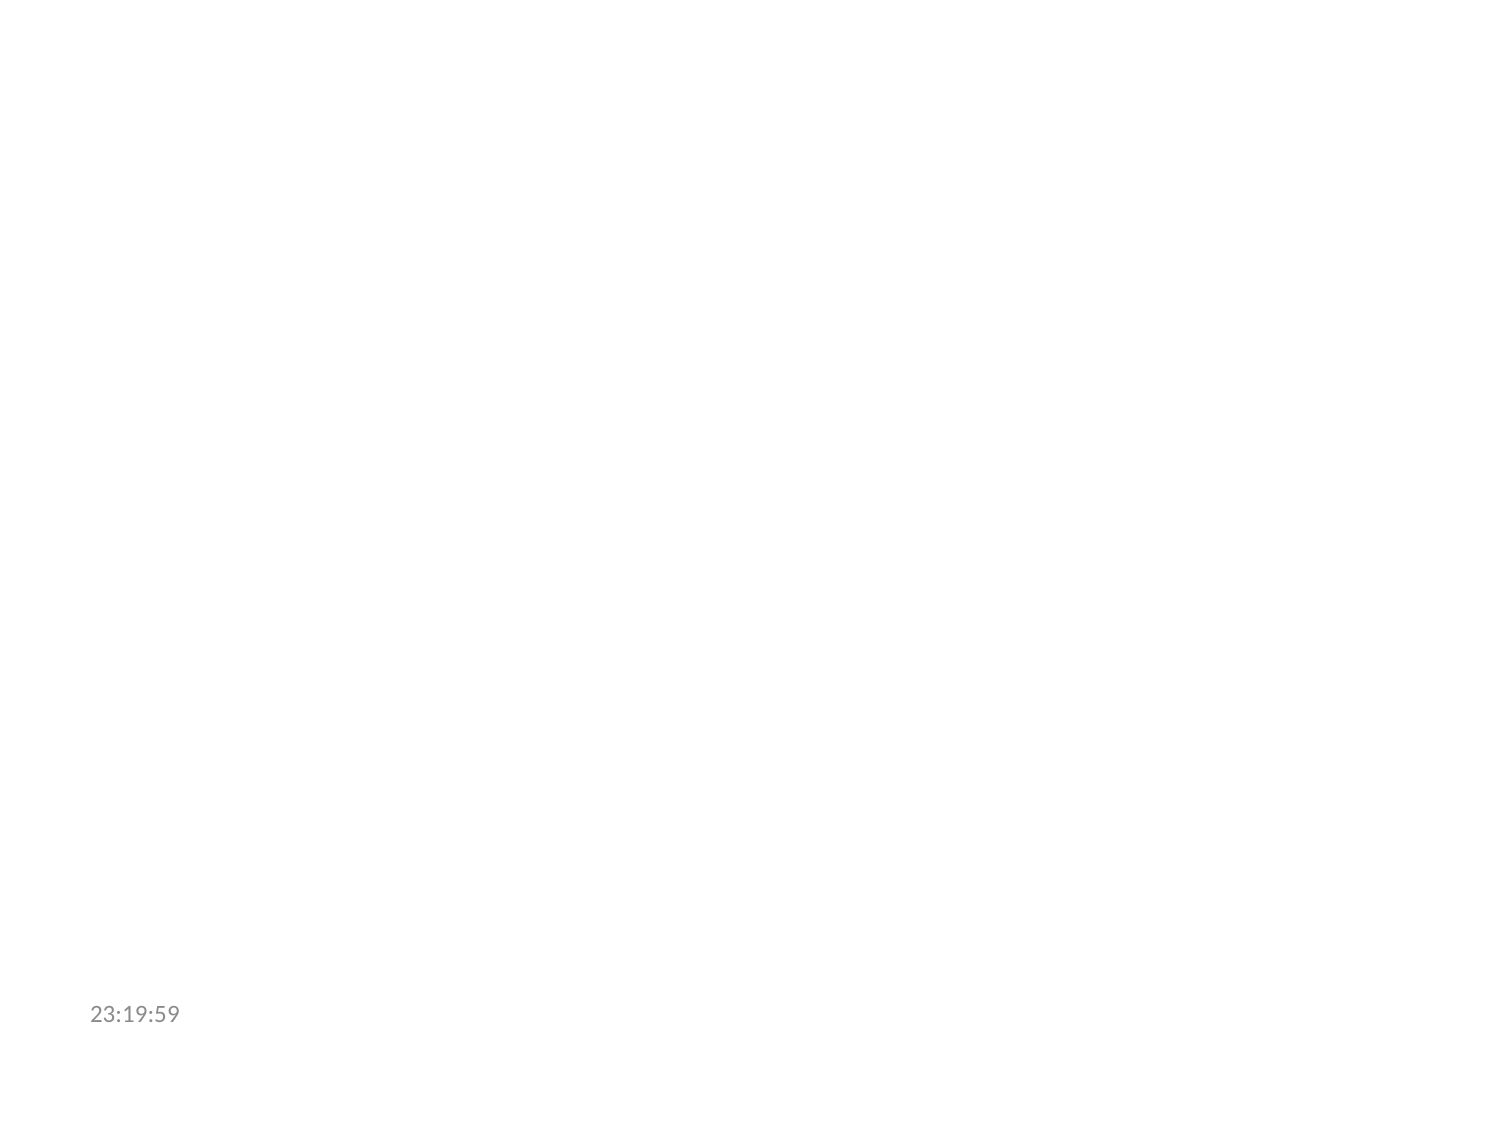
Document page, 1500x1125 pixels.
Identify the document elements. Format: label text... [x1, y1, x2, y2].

text_box 15:35:09 [75, 982, 425, 1043]
